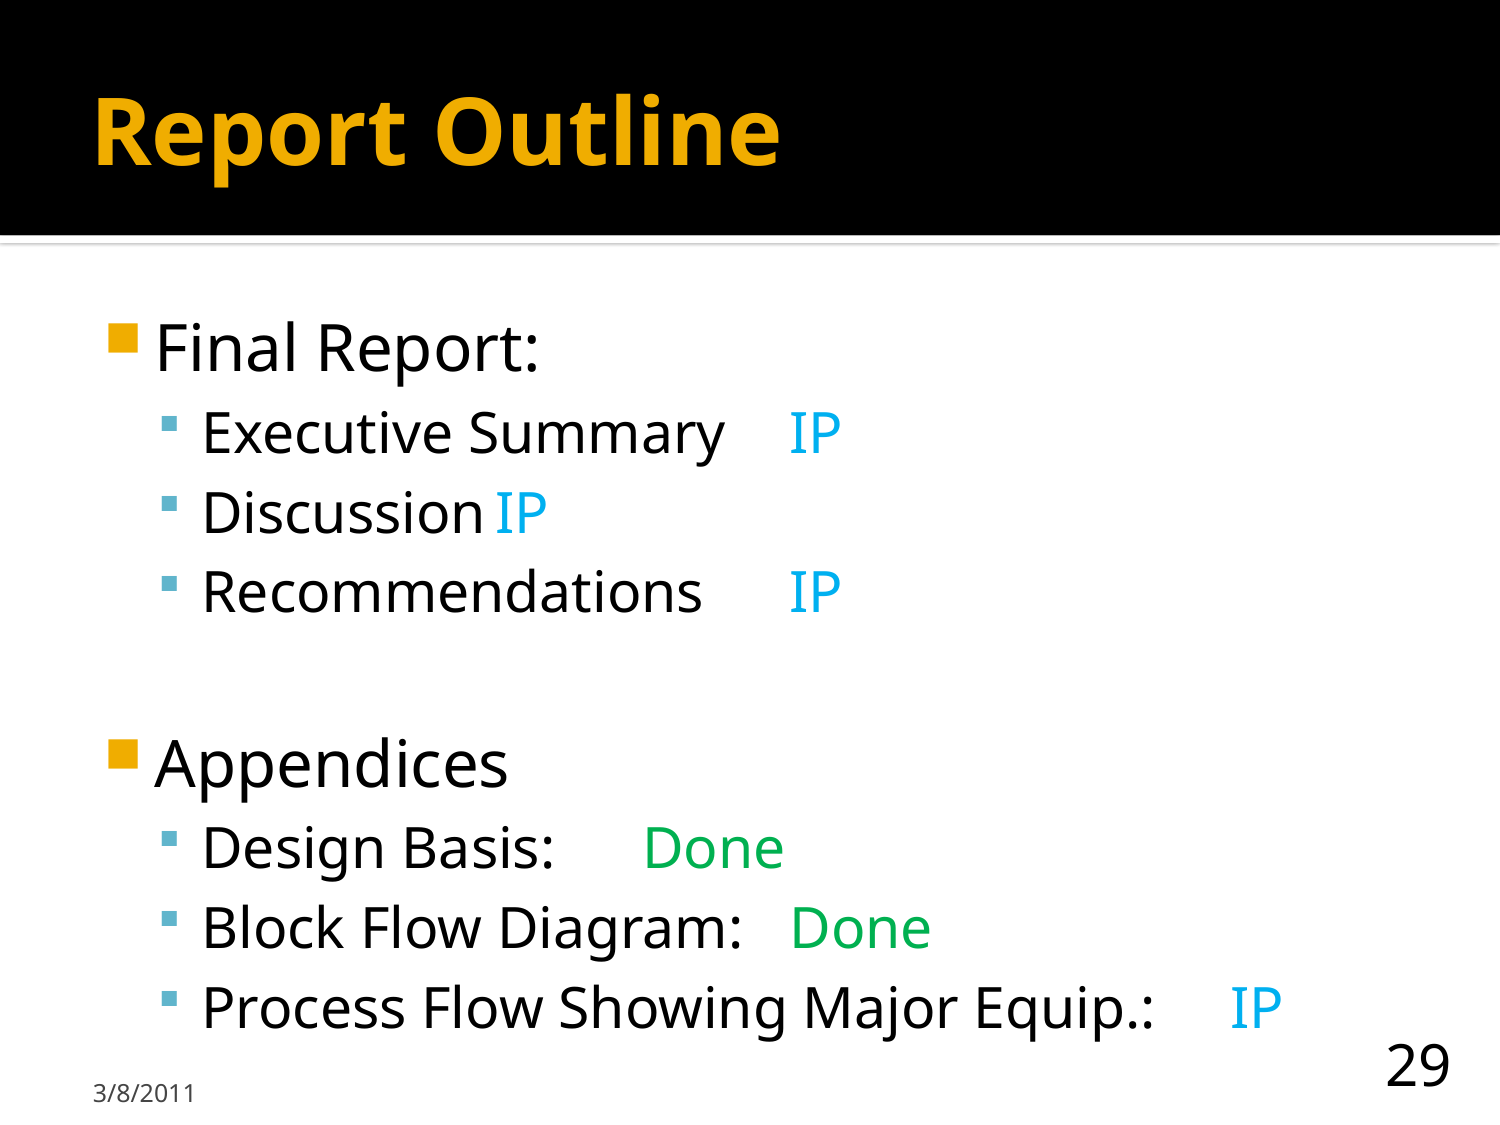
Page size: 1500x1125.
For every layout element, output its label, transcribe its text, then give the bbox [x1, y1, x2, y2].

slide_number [75, 1062, 425, 1108]
title Report Outline [75, 25, 1425, 231]
slide_number 29 [1345, 1062, 1467, 1108]
list Final Report: Executive Summary IP Discussion IP Recommendations IP Appendices Design Basis: Done Block Flow Diagram: Done Process Flow Showing Major Equip.: IP [75, 291, 1425, 1050]
